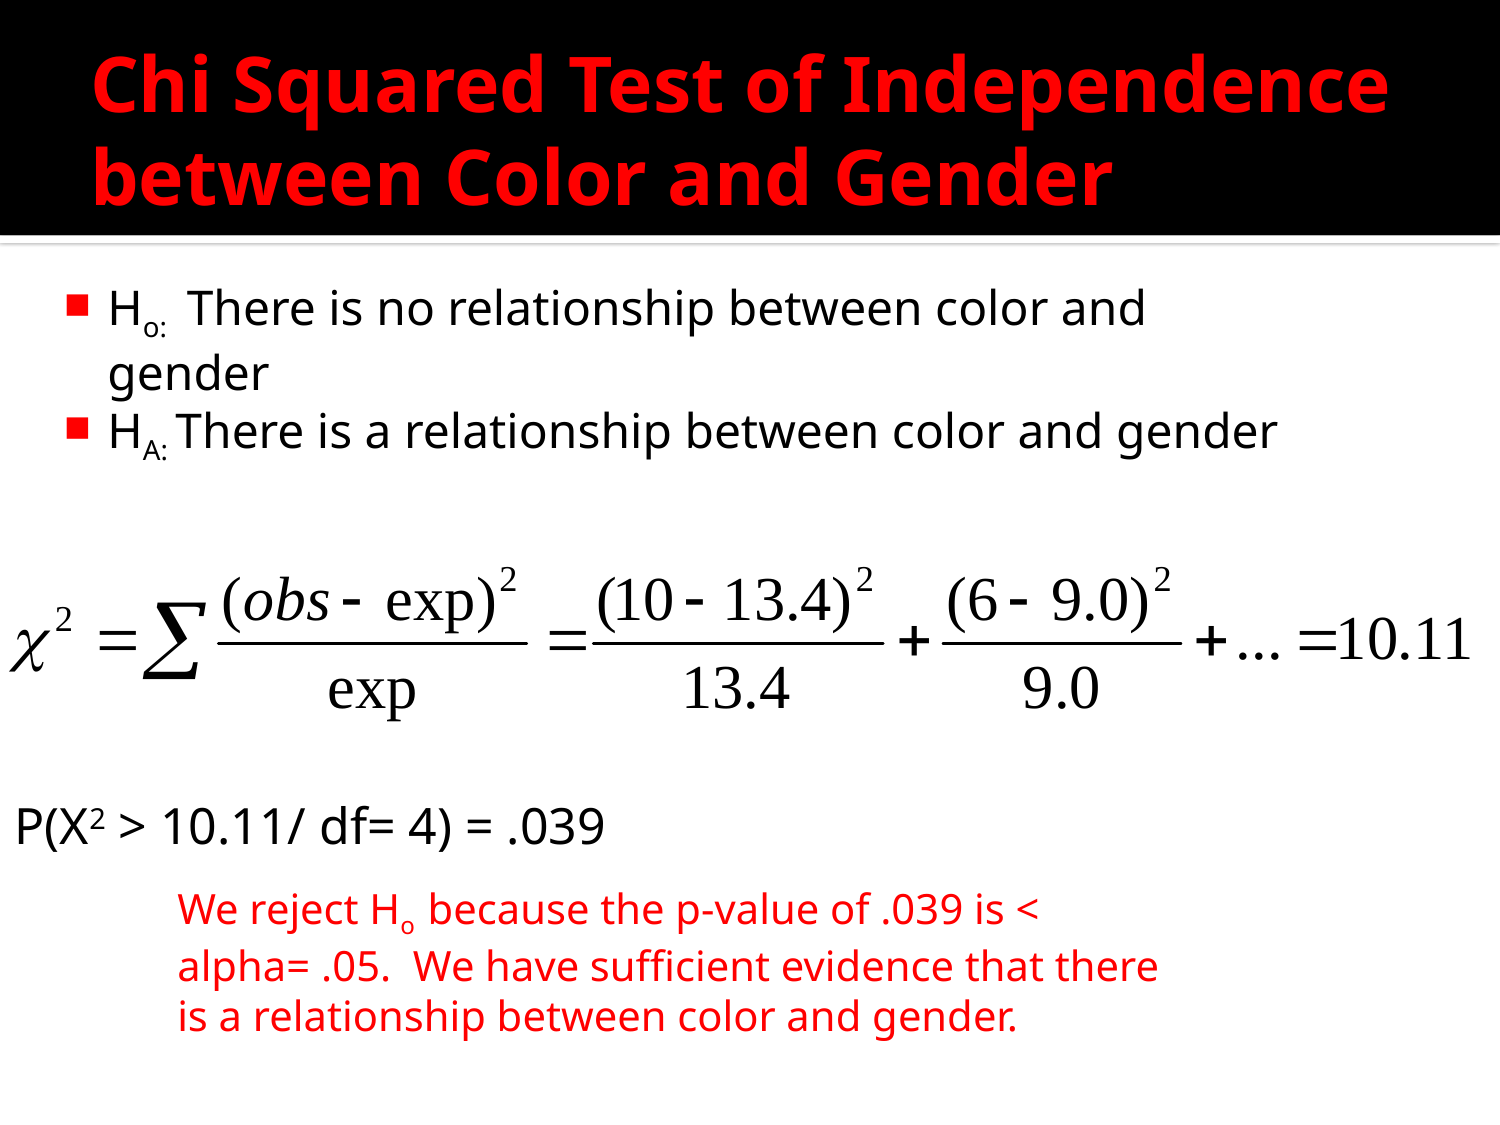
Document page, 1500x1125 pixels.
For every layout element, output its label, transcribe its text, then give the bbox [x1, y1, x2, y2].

list Ho: There is no relationship between color and gender HA: There is a relationship between color and gender [37, 262, 1325, 522]
text_box We reject Ho because the p-value of .039 is < alpha= .05. We have sufficient evidence that there is a relationship between color and gender. [162, 875, 1188, 1054]
title Chi Squared Test of Independence between Color and Gender [75, 25, 1425, 231]
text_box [0, 549, 1480, 733]
text_box P(X2 > 10.11/ df= 4) = .039 [0, 787, 650, 863]
